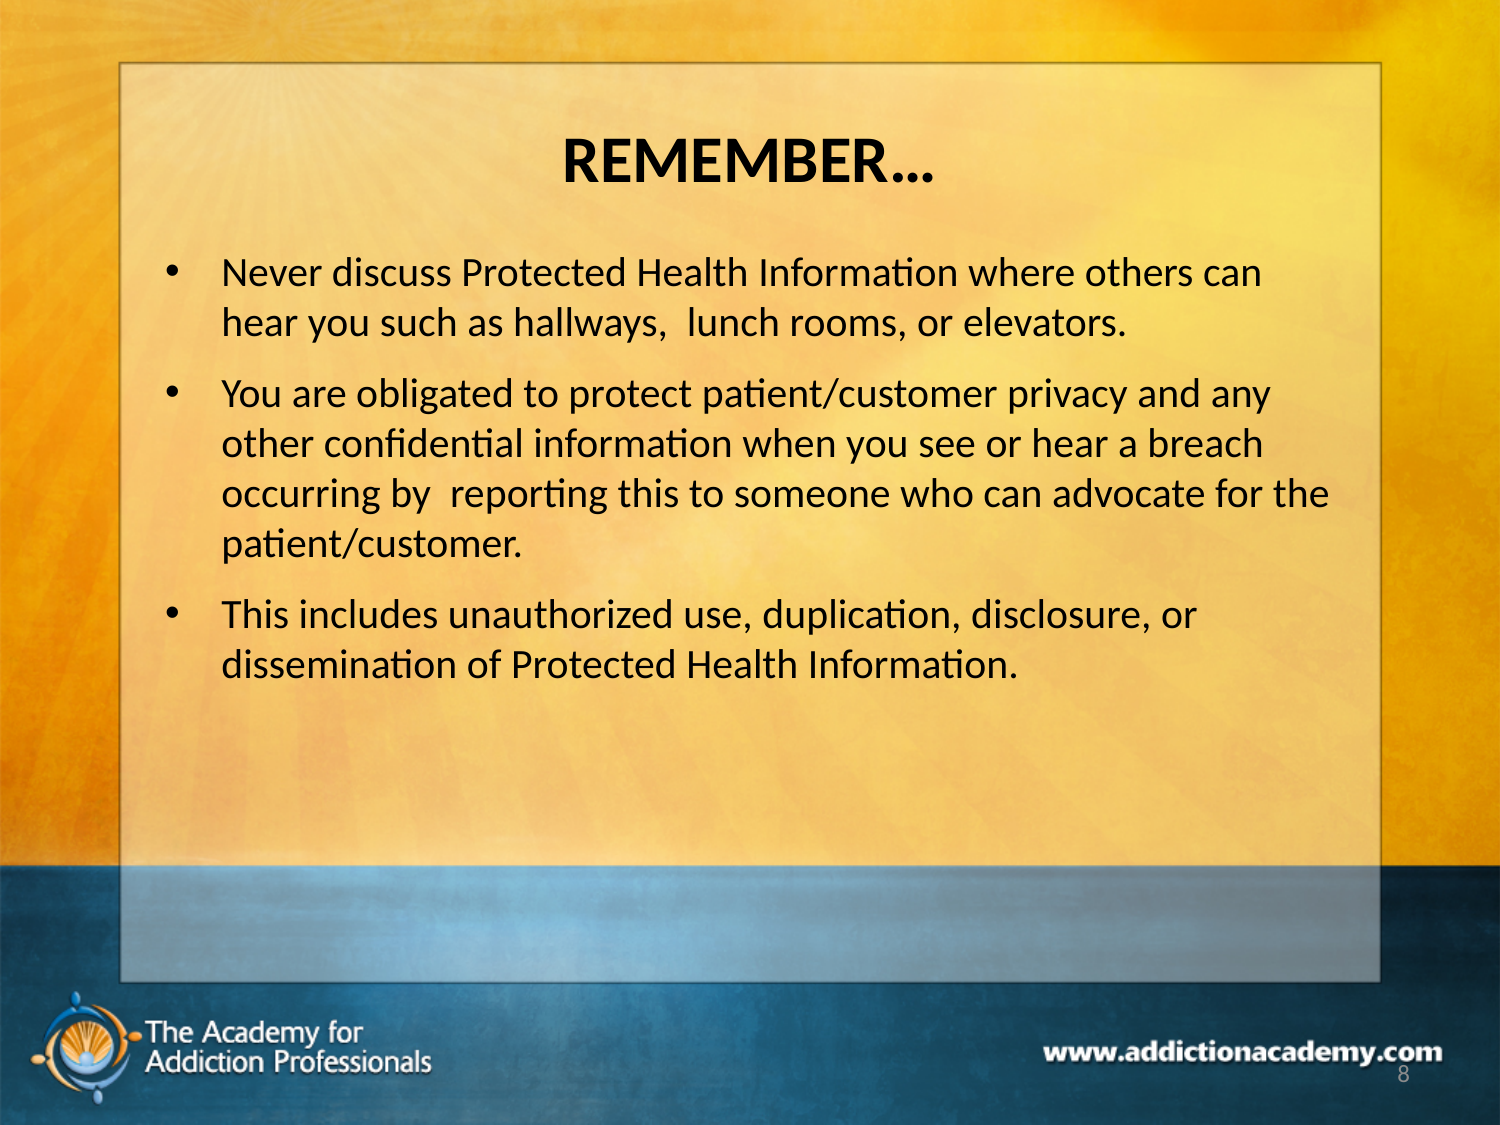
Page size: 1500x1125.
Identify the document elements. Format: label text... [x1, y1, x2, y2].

title REMEMBER… [75, 62, 1425, 250]
slide_number 8 [1074, 1042, 1425, 1103]
list Never discuss Protected Health Information where others can hear you such as hallways, lunch rooms, or elevators. You are obligated to protect patient/customer privacy and any other confidential information when you see or hear a breach occurring by reporting this to someone who can advocate for the patient/customer. This includes unauthorized use, duplication, disclosure, or dissemination of Protected Health Information. [150, 237, 1350, 980]
picture [0, 0, 1500, 1125]
